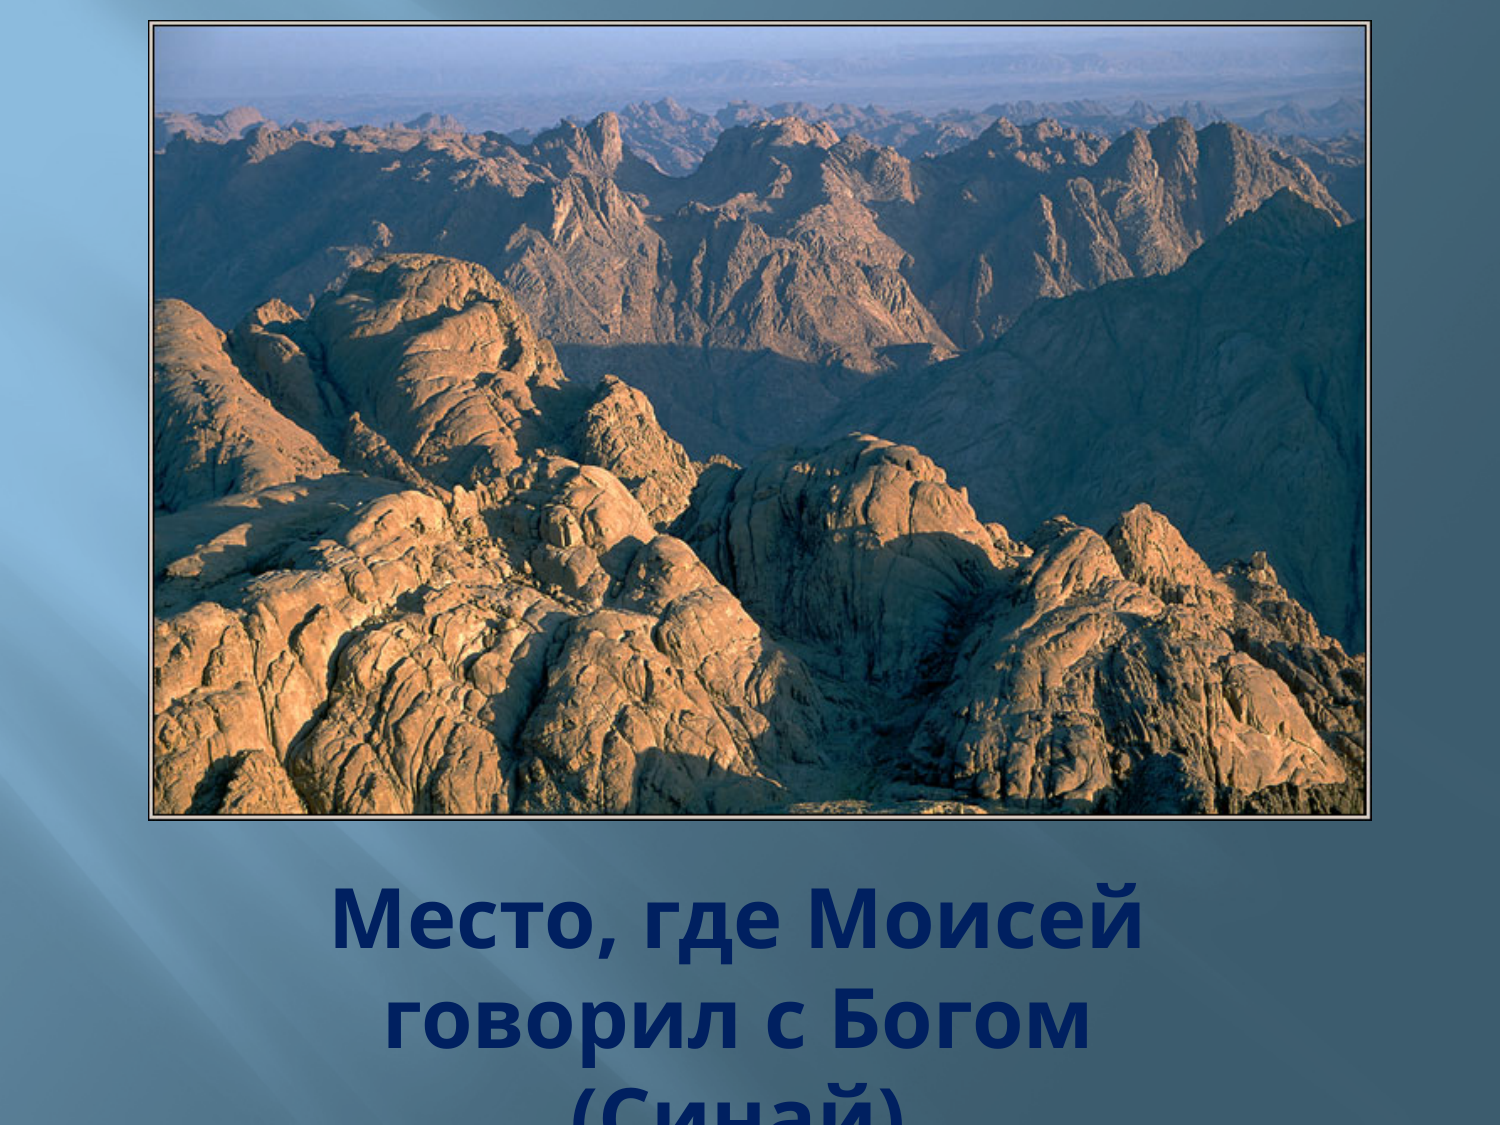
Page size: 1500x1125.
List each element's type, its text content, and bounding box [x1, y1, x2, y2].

picture [147, 20, 1372, 821]
text_box Место, где Моисей говорил с Богом (Синай) [206, 865, 1270, 1125]
